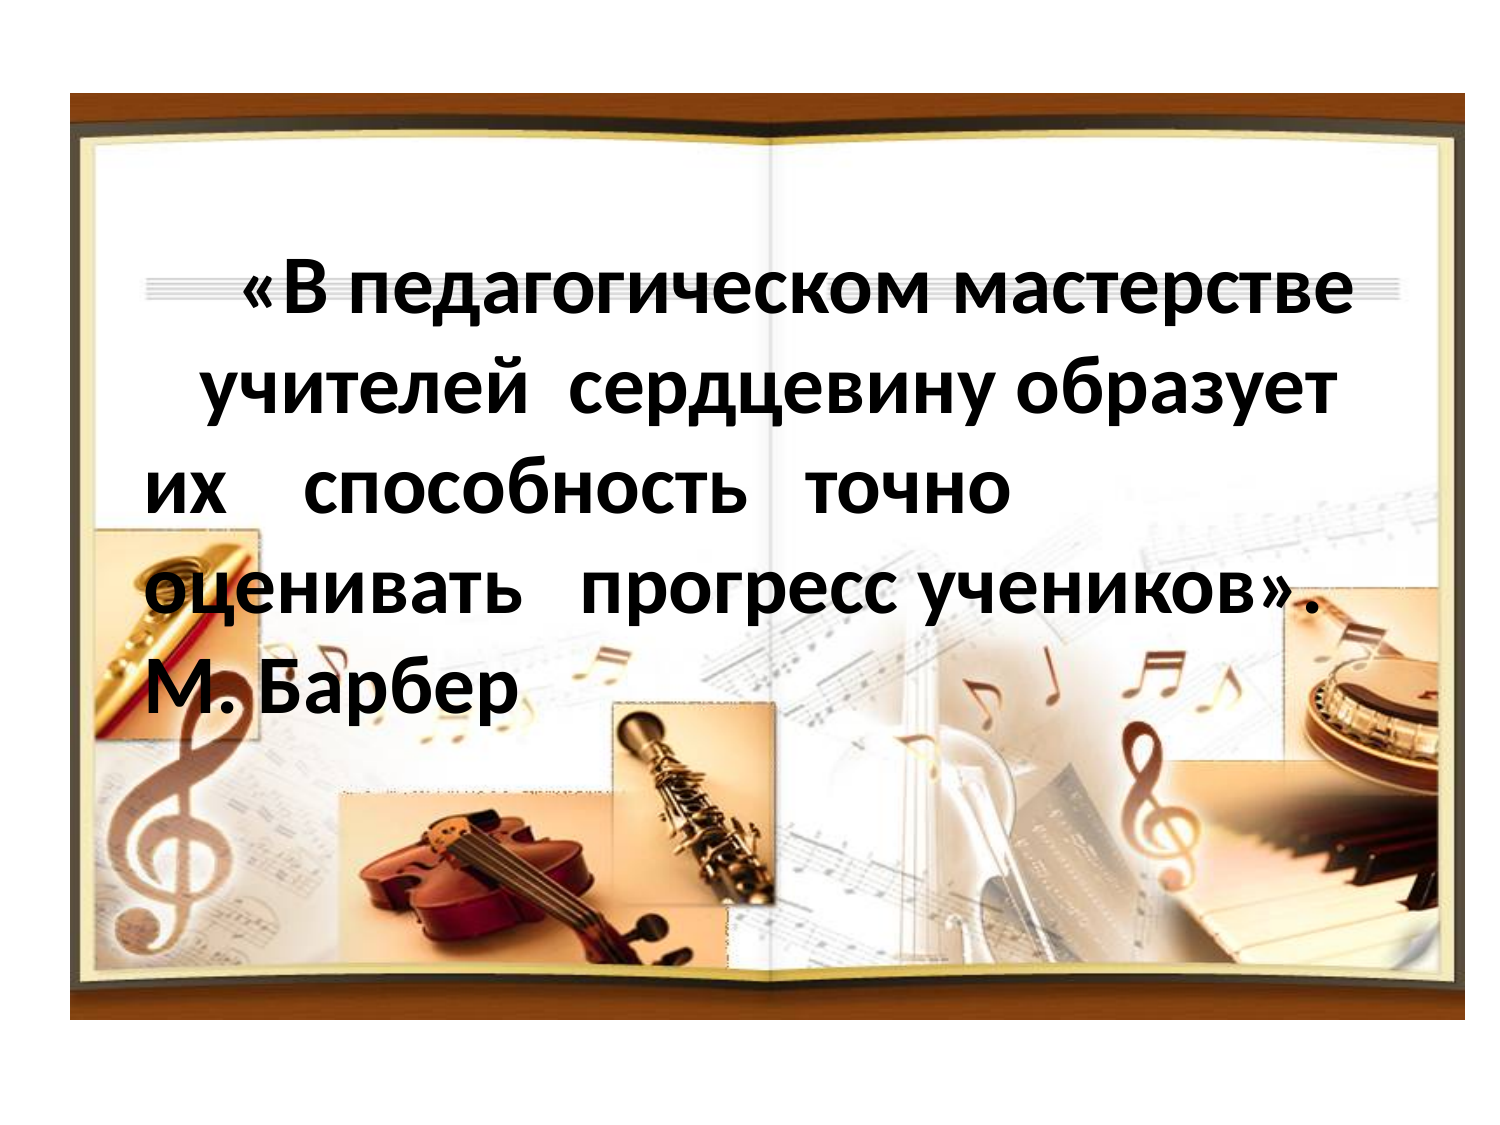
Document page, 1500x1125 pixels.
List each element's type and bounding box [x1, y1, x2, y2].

picture [70, 93, 1465, 1020]
